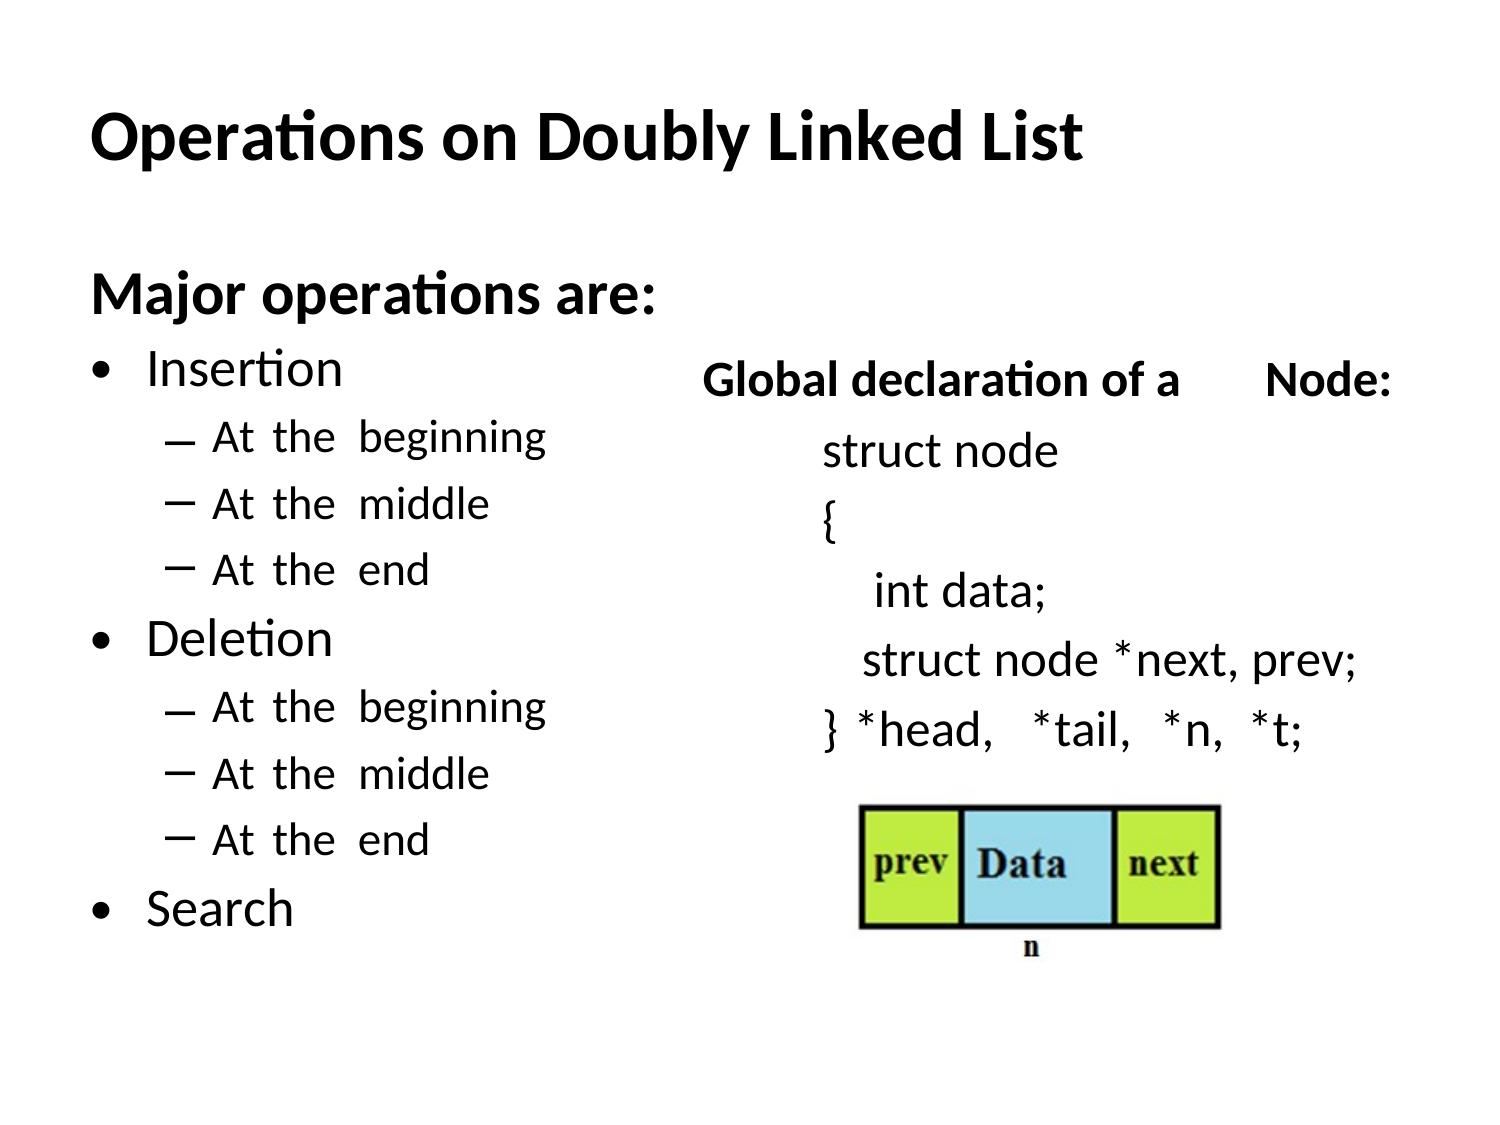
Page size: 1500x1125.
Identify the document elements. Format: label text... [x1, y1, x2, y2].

text_box beginning middle end [355, 684, 586, 873]
text_box • [87, 337, 124, 404]
text_box *head, [851, 703, 1027, 767]
text_box *n, [1157, 703, 1245, 767]
text_box • [87, 607, 124, 675]
text_box – – – [162, 411, 206, 600]
text_box • [87, 877, 124, 945]
text_box Node: [1262, 353, 1422, 417]
text_box } [820, 703, 851, 767]
text_box *t; [1245, 703, 1323, 767]
text_box *tail, [1027, 703, 1157, 767]
text_box At At At [209, 414, 270, 603]
text_box [849, 787, 1230, 963]
text_box Operations on Doubly Linked List Major operations are: [87, 102, 1242, 333]
text_box the the the [270, 414, 355, 603]
text_box Global declaration of a struct node { int data; [700, 353, 1263, 627]
text_box At At At [209, 684, 270, 873]
text_box struct node *next, prev; [859, 633, 1439, 697]
text_box – – – [162, 681, 206, 870]
text_box the the the [270, 684, 355, 873]
text_box Search [144, 881, 328, 948]
text_box beginning middle end [355, 414, 586, 603]
text_box Insertion [144, 341, 385, 408]
text_box Deletion [144, 611, 374, 678]
